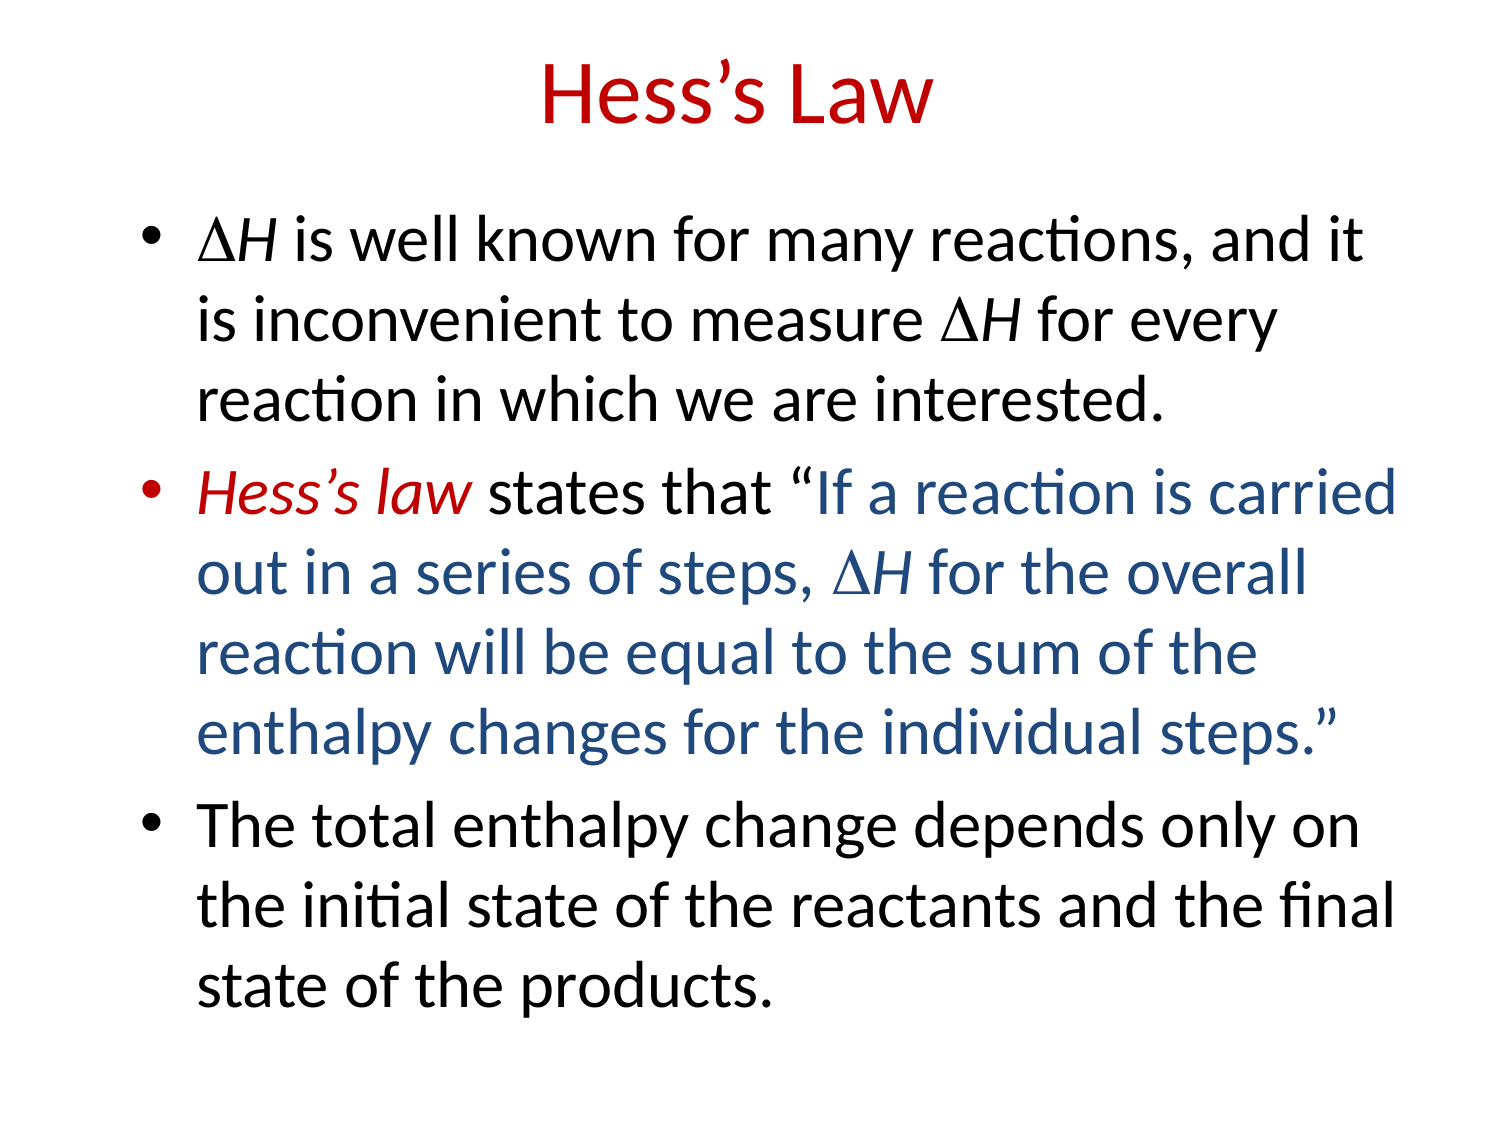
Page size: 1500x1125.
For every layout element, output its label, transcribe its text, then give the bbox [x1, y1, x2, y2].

text_box H is well known for many reactions, and it is inconvenient to measure H for every reaction in which we are interested. Hess’s law states that “If a reaction is carried out in a series of steps, H for the overall reaction will be equal to the sum of the enthalpy changes for the individual steps.” The total enthalpy change depends only on the initial state of the reactants and the final state of the products. [125, 187, 1425, 1075]
text_box Hess’s Law [99, 24, 1375, 163]
